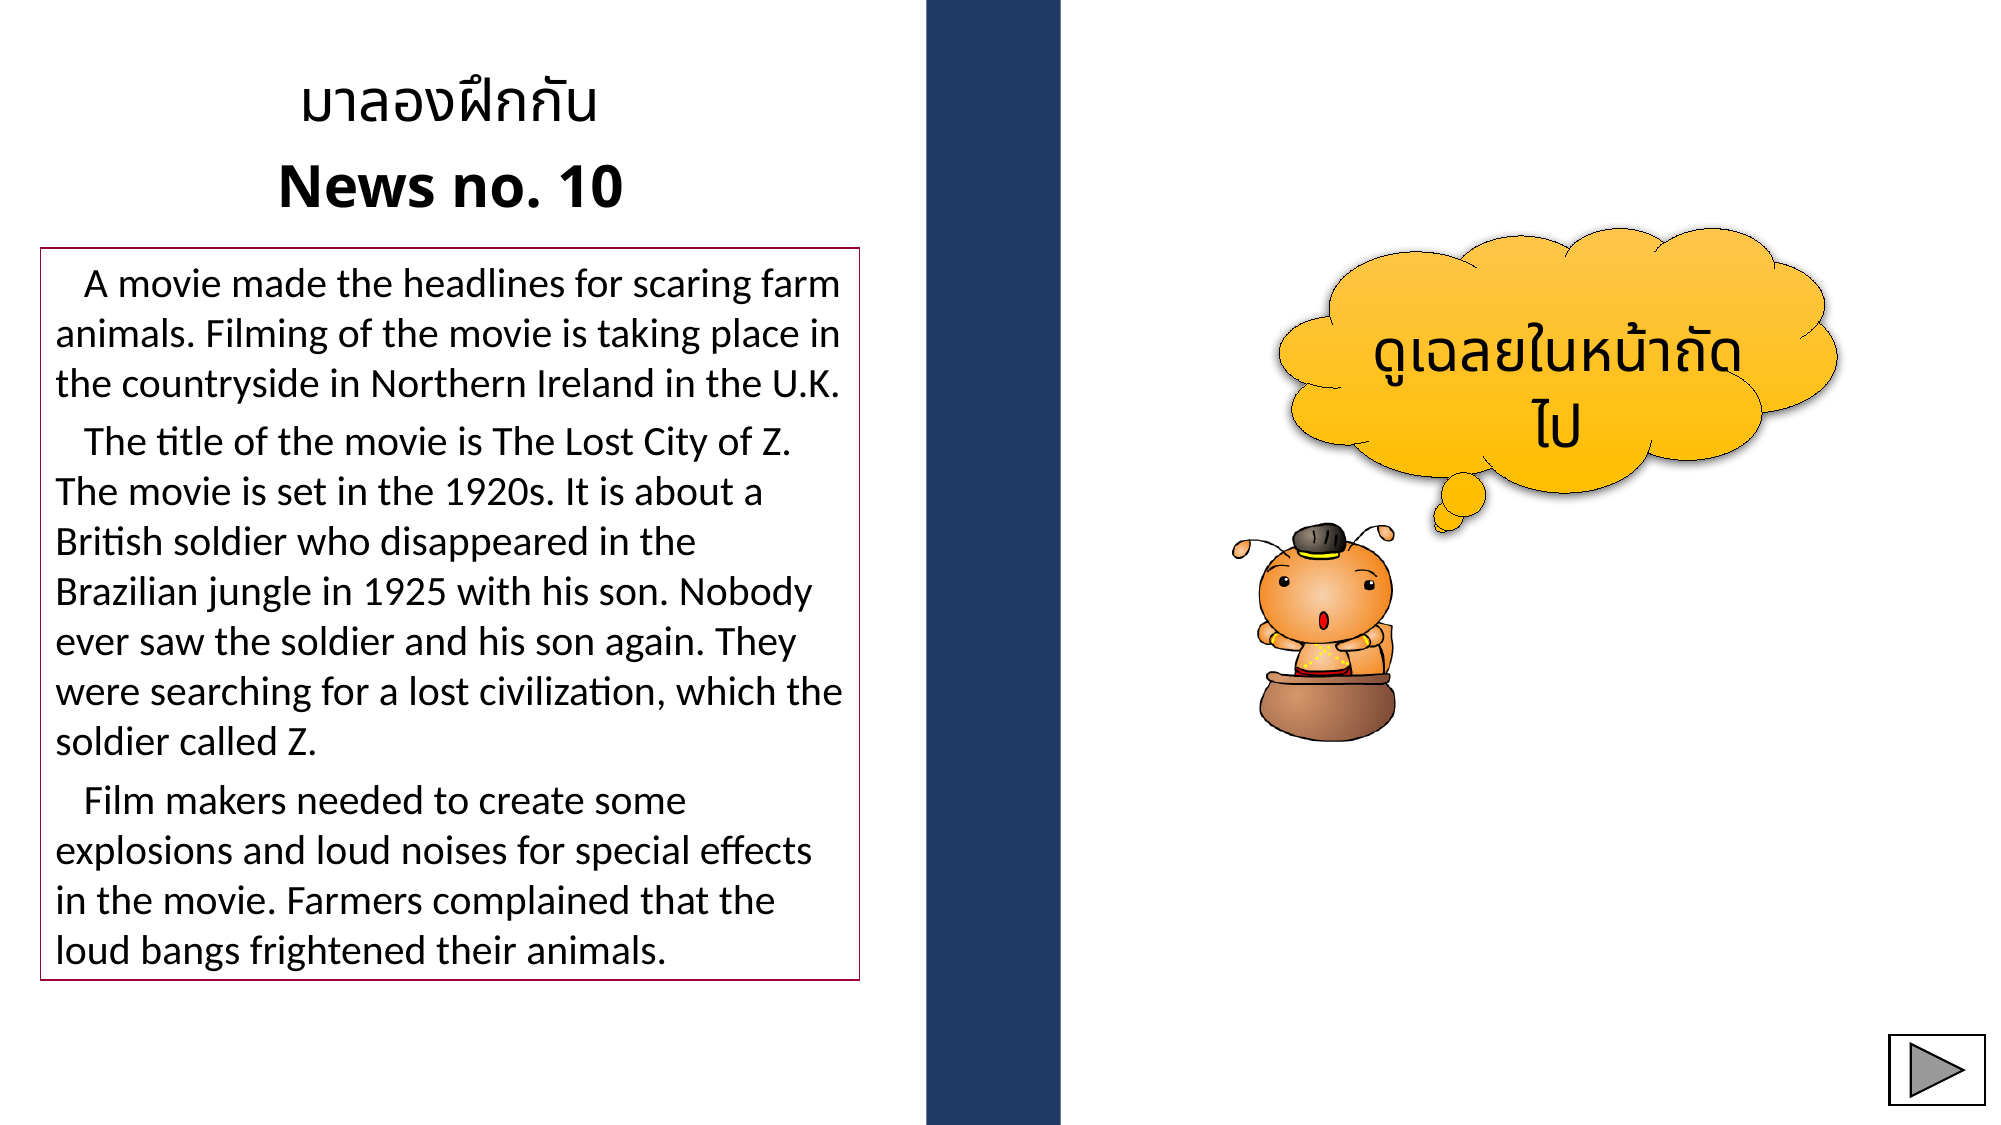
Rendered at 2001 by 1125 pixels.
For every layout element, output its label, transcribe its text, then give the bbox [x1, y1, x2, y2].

table_header ดูเฉลยในหน้าถัดไป [1347, 312, 1770, 467]
picture [1200, 492, 1450, 766]
table_header มาลองฝึกกัน News no. 10 [239, 62, 662, 232]
text_box [1387, 467, 1638, 531]
text_box [925, 0, 1062, 1125]
text_box [1279, 228, 1838, 446]
text_box [1888, 1034, 1986, 1106]
text_box A movie made the headlines for scaring farm animals. Filming of the movie is taking place in the countryside in Northern Ireland in the U.K. The title of the movie is The Lost City of Z. The movie is set in the 1920s. It is about a British soldier who disappeared in the Brazilian jungle in 1925 with his son. Nobody ever saw the soldier and his son again. They were searching for a lost civilization, which the soldier called Z. Film makers needed to create some explosions and loud noises for special effects in the movie. Farmers complained that the loud bangs frightened their animals. [40, 248, 860, 980]
